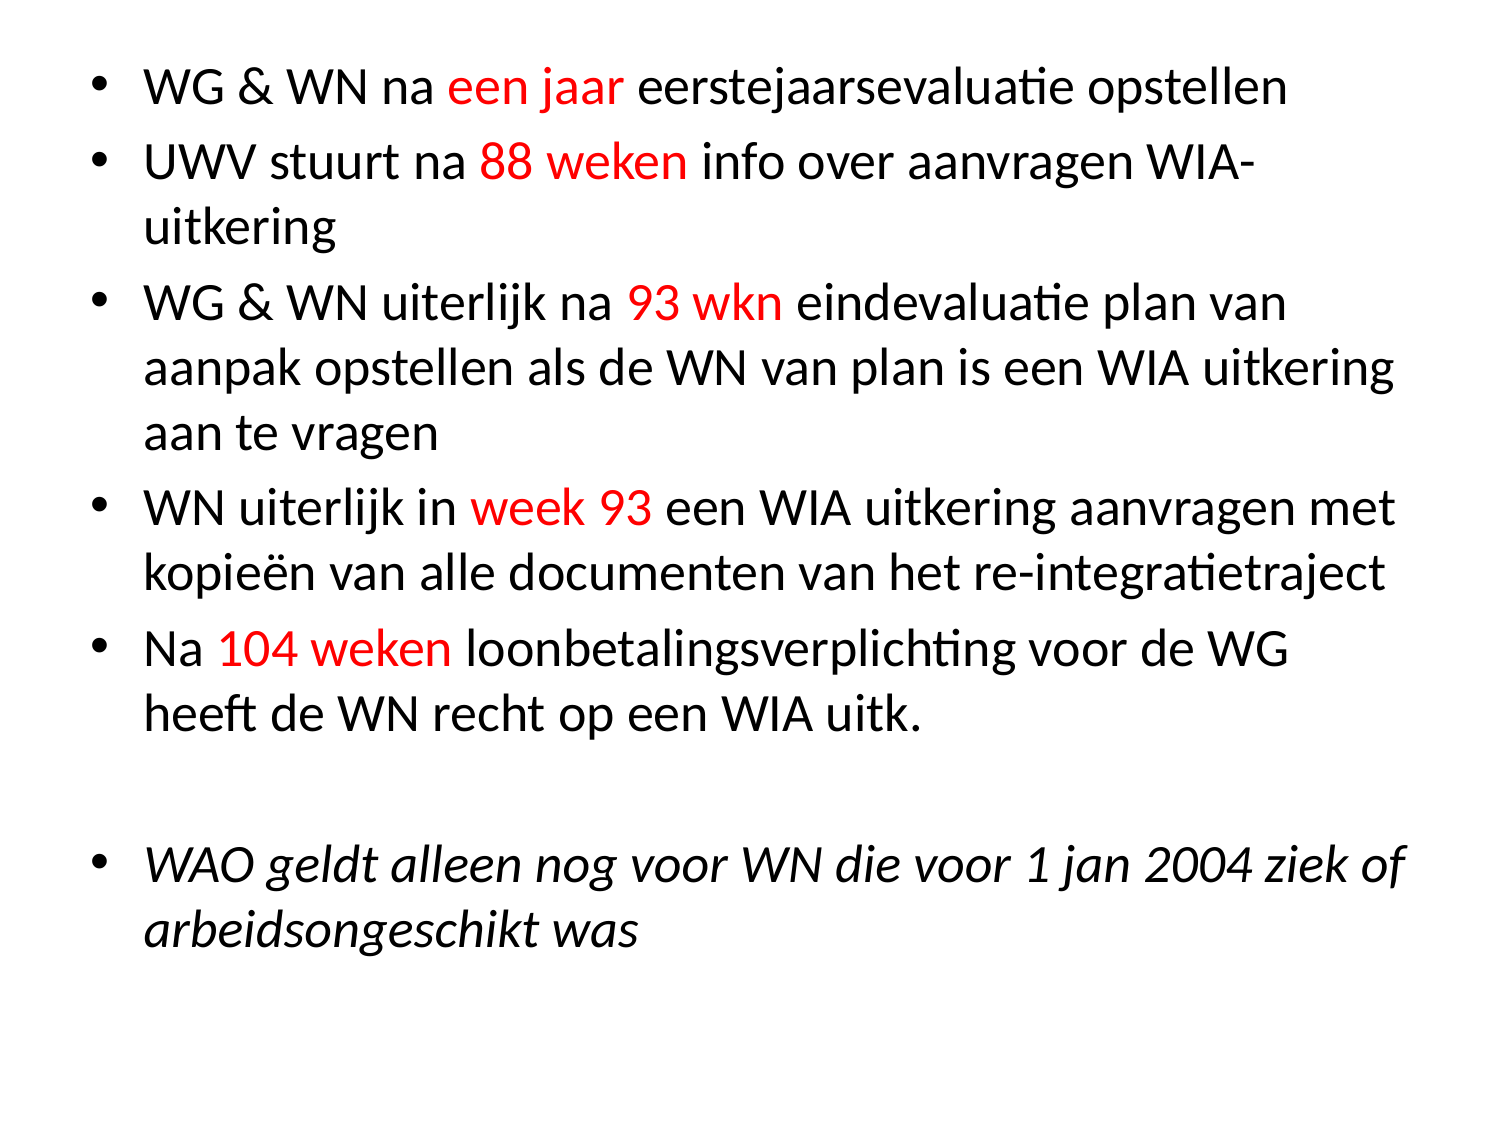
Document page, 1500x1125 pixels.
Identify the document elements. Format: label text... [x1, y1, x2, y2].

list WG & WN na een jaar eerstejaarsevaluatie opstellen UWV stuurt na 88 weken info over aanvragen WIA-uitkering WG & WN uiterlijk na 93 wkn eindevaluatie plan van aanpak opstellen als de WN van plan is een WIA uitkering aan te vragen WN uiterlijk in week 93 een WIA uitkering aanvragen met kopieën van alle documenten van het re-integratietraject Na 104 weken loonbetalingsverplichting voor de WG heeft de WN recht op een WIA uitk. WAO geldt alleen nog voor WN die voor 1 jan 2004 ziek of arbeidsongeschikt was [75, 42, 1425, 1005]
